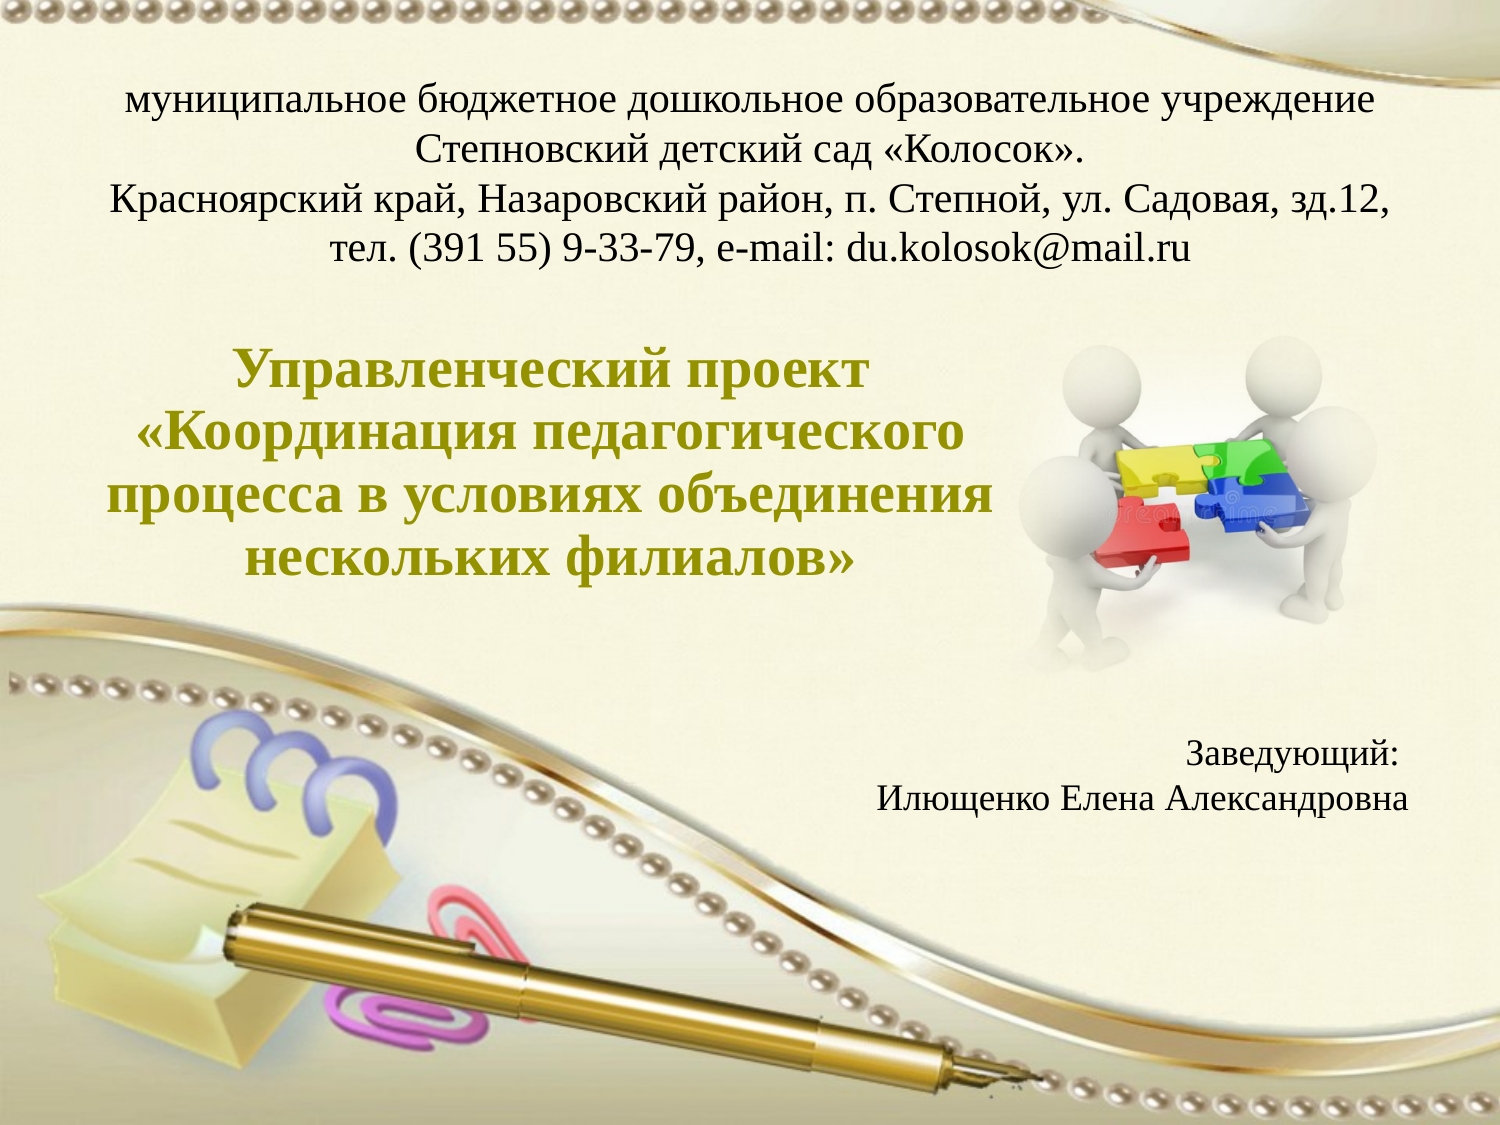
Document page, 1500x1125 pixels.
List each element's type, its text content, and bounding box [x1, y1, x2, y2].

picture [0, 0, 1500, 1125]
subtitle муниципальное бюджетное дошкольное образовательное учреждение Степновский детский сад «Колосок». Красноярский край, Назаровский район, п. Степной, ул. Садовая, зд.12, тел. (391 55) 9-33-79, е-mail: du.kolosok@mail.ru [45, 69, 1455, 292]
text_box Заведующий: Илющенко Елена Александровна [861, 720, 1425, 825]
title Управленческий проект «Координация педагогического процесса в условиях объединения нескольких филиалов» [72, 318, 962, 596]
